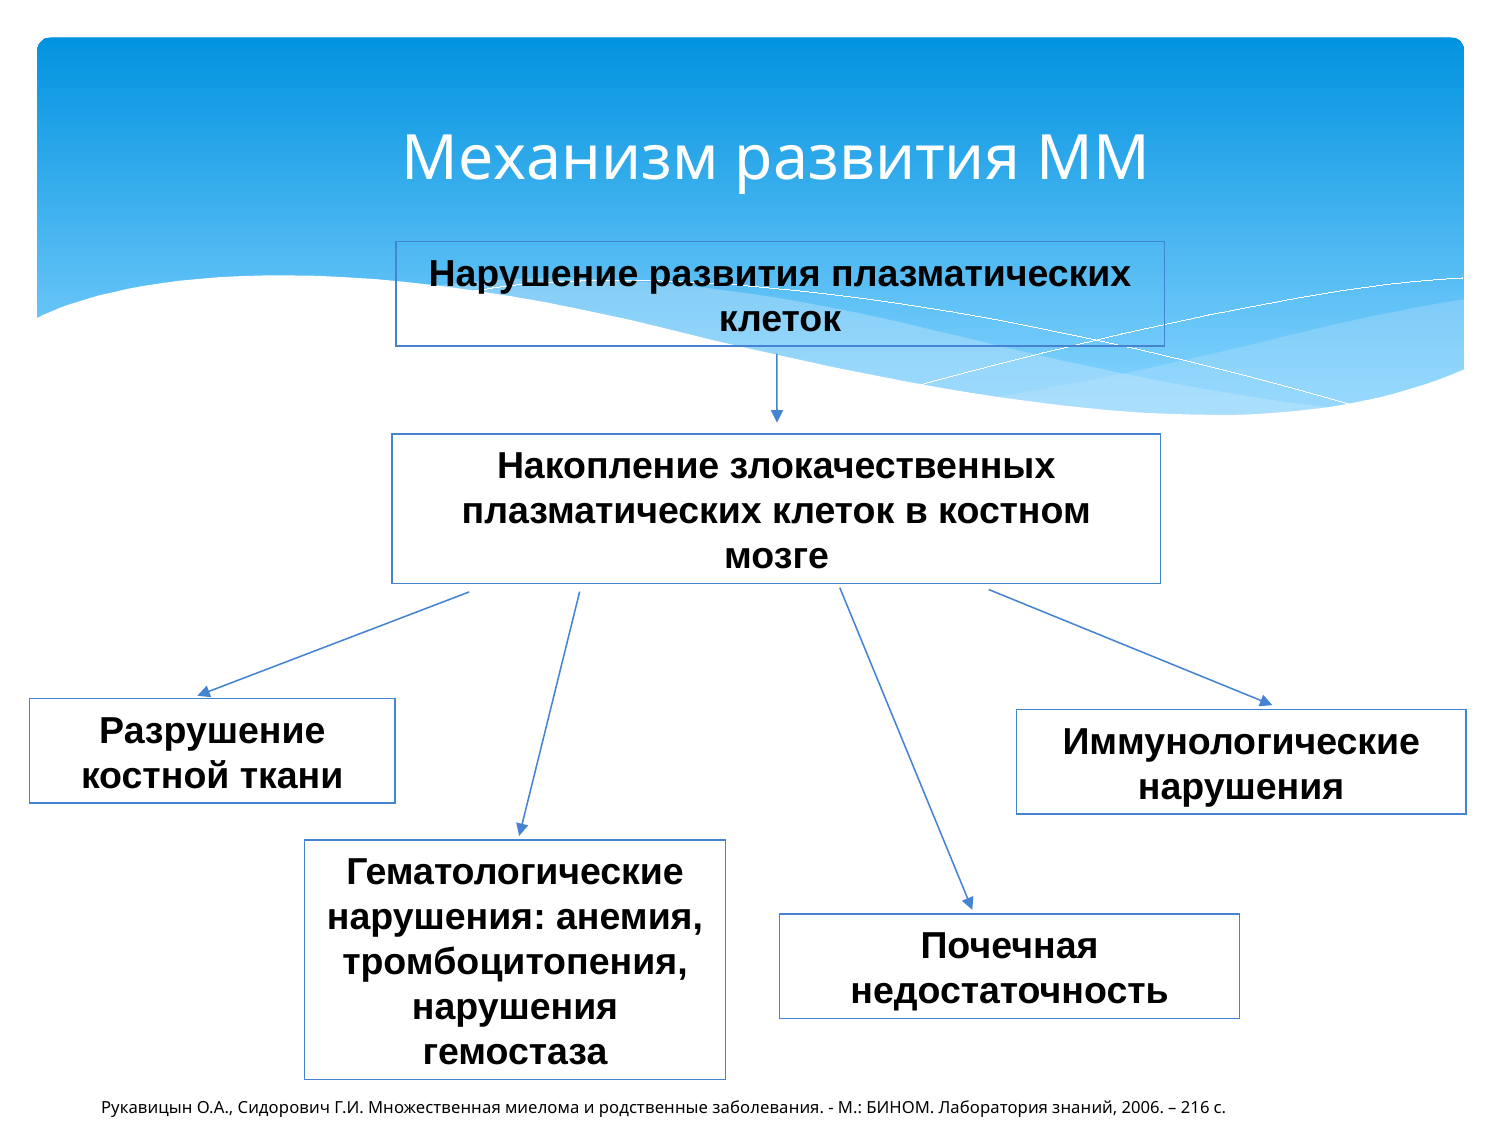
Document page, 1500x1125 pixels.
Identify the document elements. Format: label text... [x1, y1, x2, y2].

text_box [516, 591, 580, 836]
text_box Почечная недостаточность [779, 913, 1240, 1019]
text_box [197, 591, 470, 698]
text_box [770, 353, 784, 423]
text_box Разрушение костной ткани [29, 698, 395, 804]
text_box Нарушение развития плазматических клеток [395, 241, 1165, 347]
text_box Иммунологические нарушения [1016, 709, 1467, 815]
title Механизм развития ММ [71, 103, 1204, 200]
text_box [839, 587, 974, 910]
text_box Накопление злокачественных плазматических клеток в костном мозге [392, 433, 1161, 584]
text_box [988, 589, 1273, 707]
text_box Гематологические нарушения: анемия, тромбоцитопения, нарушения гемостаза [304, 839, 726, 1080]
text_box Рукавицын О.А., Сидорович Г.И. Множественная миелома и родственные заболевания. - М.: БИНОМ. Лаборатория знаний, 2006. – 216 с. [86, 1089, 1393, 1125]
